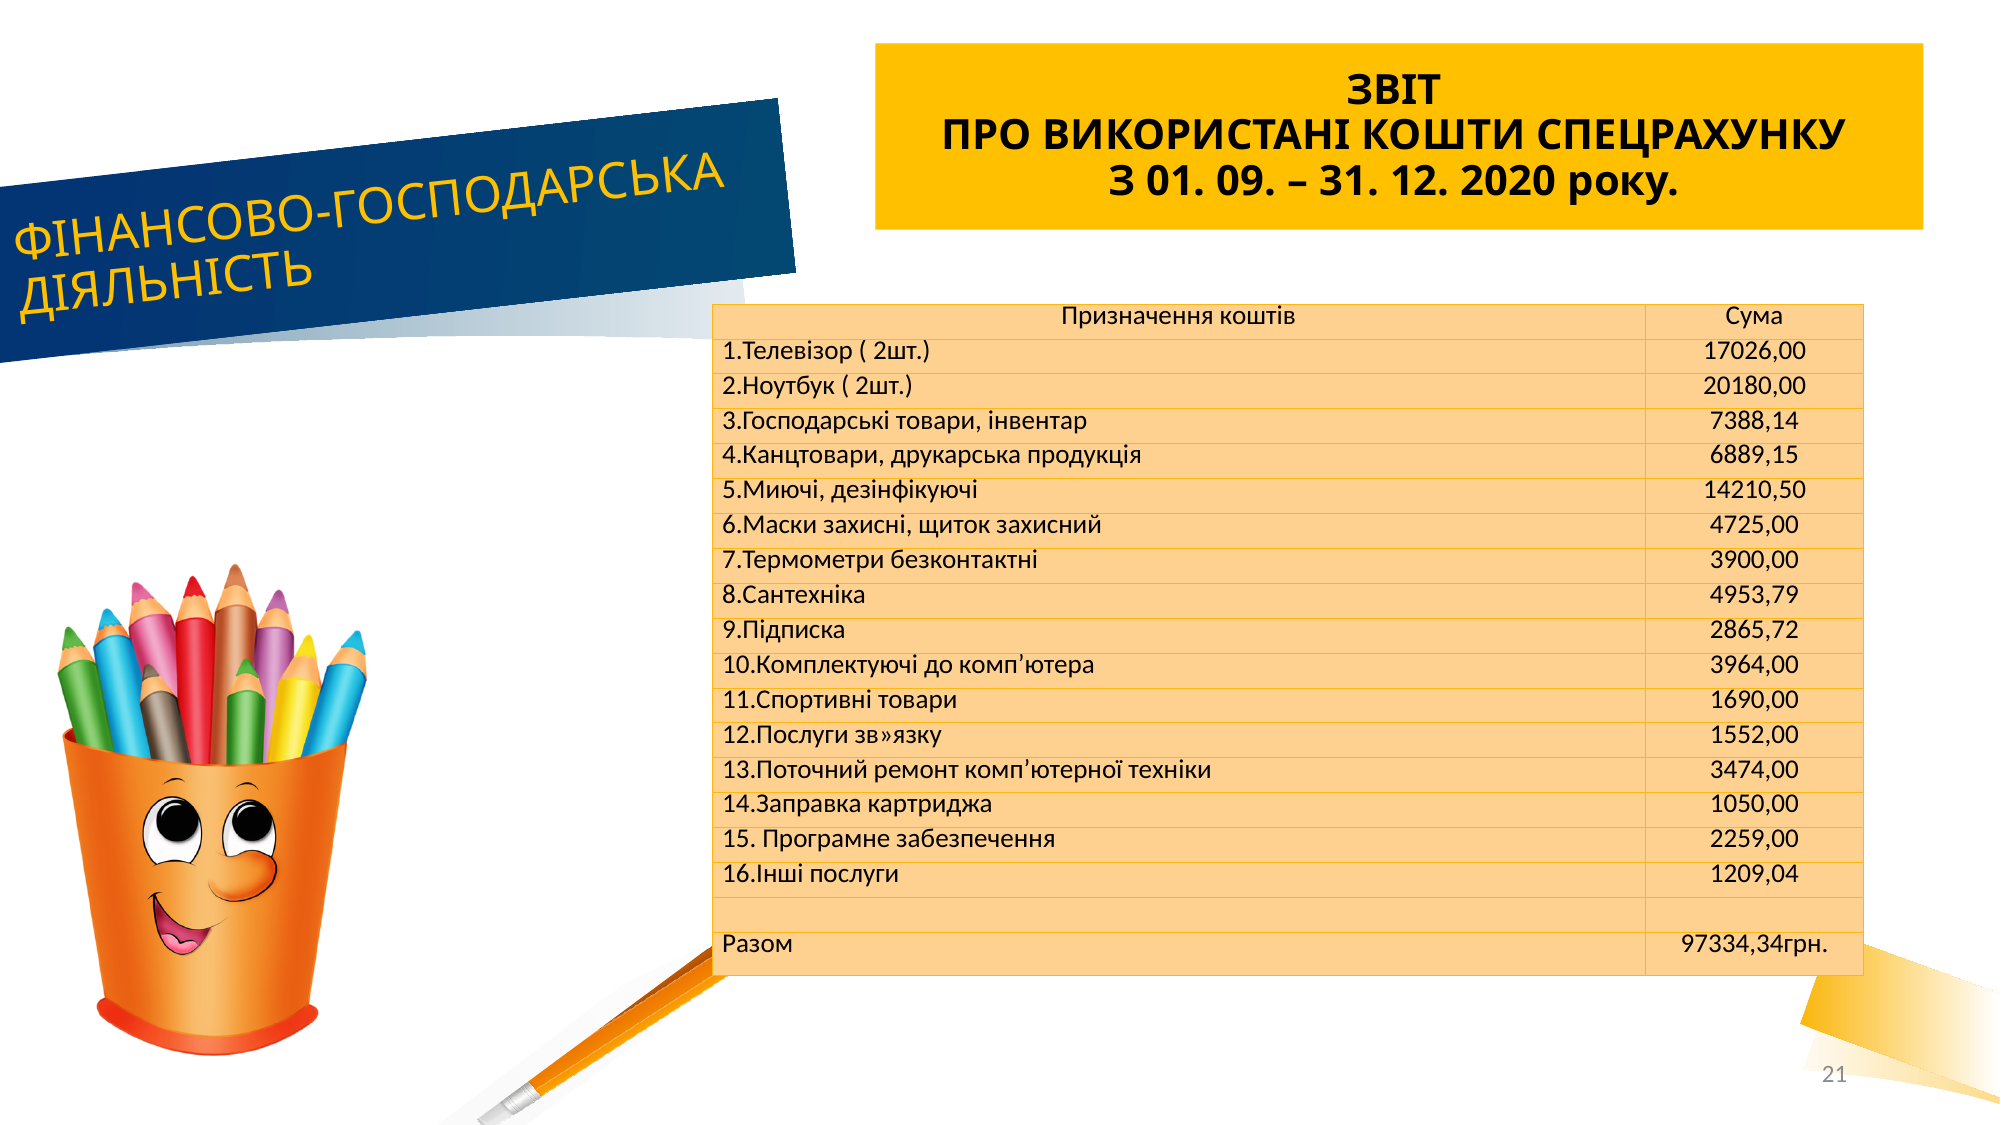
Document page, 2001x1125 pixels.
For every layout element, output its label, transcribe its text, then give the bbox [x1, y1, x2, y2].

table_cell 6.Маски захисні, щиток захисний [713, 514, 1645, 548]
title ФІНАНСОВО-ГОСПОДАРСЬКА ДІЯЛЬНІСТЬ [0, 104, 795, 361]
table_cell 4953,79 [1646, 584, 1863, 618]
table_cell 10.Комплектуючі до комп’ютера [713, 654, 1645, 688]
table_cell 4725,00 [1646, 514, 1863, 548]
table_cell 6889,15 [1646, 444, 1863, 478]
table_cell 14.Заправка картриджа [713, 793, 1645, 827]
table_cell 2.Ноутбук ( 2шт.) [713, 374, 1645, 408]
table_cell 1209,04 [1646, 863, 1863, 897]
table_cell 14210,50 [1646, 479, 1863, 513]
table_cell 1.Телевізор ( 2шт.) [713, 340, 1645, 373]
table_cell 1552,00 [1646, 723, 1863, 757]
table_cell 16.Інші послуги [713, 863, 1645, 897]
picture [47, 562, 376, 1071]
table_cell 13.Поточний ремонт комп’ютерної техніки [713, 758, 1645, 792]
table_cell 15. Програмне забезпечення [713, 828, 1645, 862]
table_header Призначення коштів [713, 305, 1645, 339]
table_cell 17026,00 [1646, 340, 1863, 373]
table_cell 12.Послуги зв»язку [713, 723, 1645, 757]
table_cell 3900,00 [1646, 549, 1863, 583]
table_cell 9.Підписка [713, 619, 1645, 653]
table_cell [1646, 898, 1863, 932]
table_cell 20180,00 [1646, 374, 1863, 408]
picture [469, 945, 785, 1125]
table_header Сума [1646, 305, 1863, 339]
table_cell 3474,00 [1646, 758, 1863, 792]
slide_number 21 [1412, 1042, 1863, 1103]
table_cell 3964,00 [1646, 654, 1863, 688]
table_cell 3.Господарські товари, інвентар [713, 409, 1645, 443]
table_cell 7388,14 [1646, 409, 1863, 443]
table_cell 2865,72 [1646, 619, 1863, 653]
table_cell 2259,00 [1646, 828, 1863, 862]
table_cell 97334,34грн. [1646, 933, 1863, 975]
table_cell Разом [713, 933, 1645, 975]
table_cell 5.Миючі, дезінфікуючі [713, 479, 1645, 513]
table_cell [713, 898, 1645, 932]
table_cell 1690,00 [1646, 689, 1863, 722]
table_cell 11.Спортивні товари [713, 689, 1645, 722]
table_cell 7.Термометри безконтактні [713, 549, 1645, 583]
table_cell 8.Сантехніка [713, 584, 1645, 618]
text_box ЗВІТ ПРО ВИКОРИСТАНІ КОШТИ СПЕЦРАХУНКУ З 01. 09. – 31. 12. 2020 року. [875, 43, 1924, 230]
table_cell 1050,00 [1646, 793, 1863, 827]
table_cell 4.Канцтовари, друкарська продукція [713, 444, 1645, 478]
